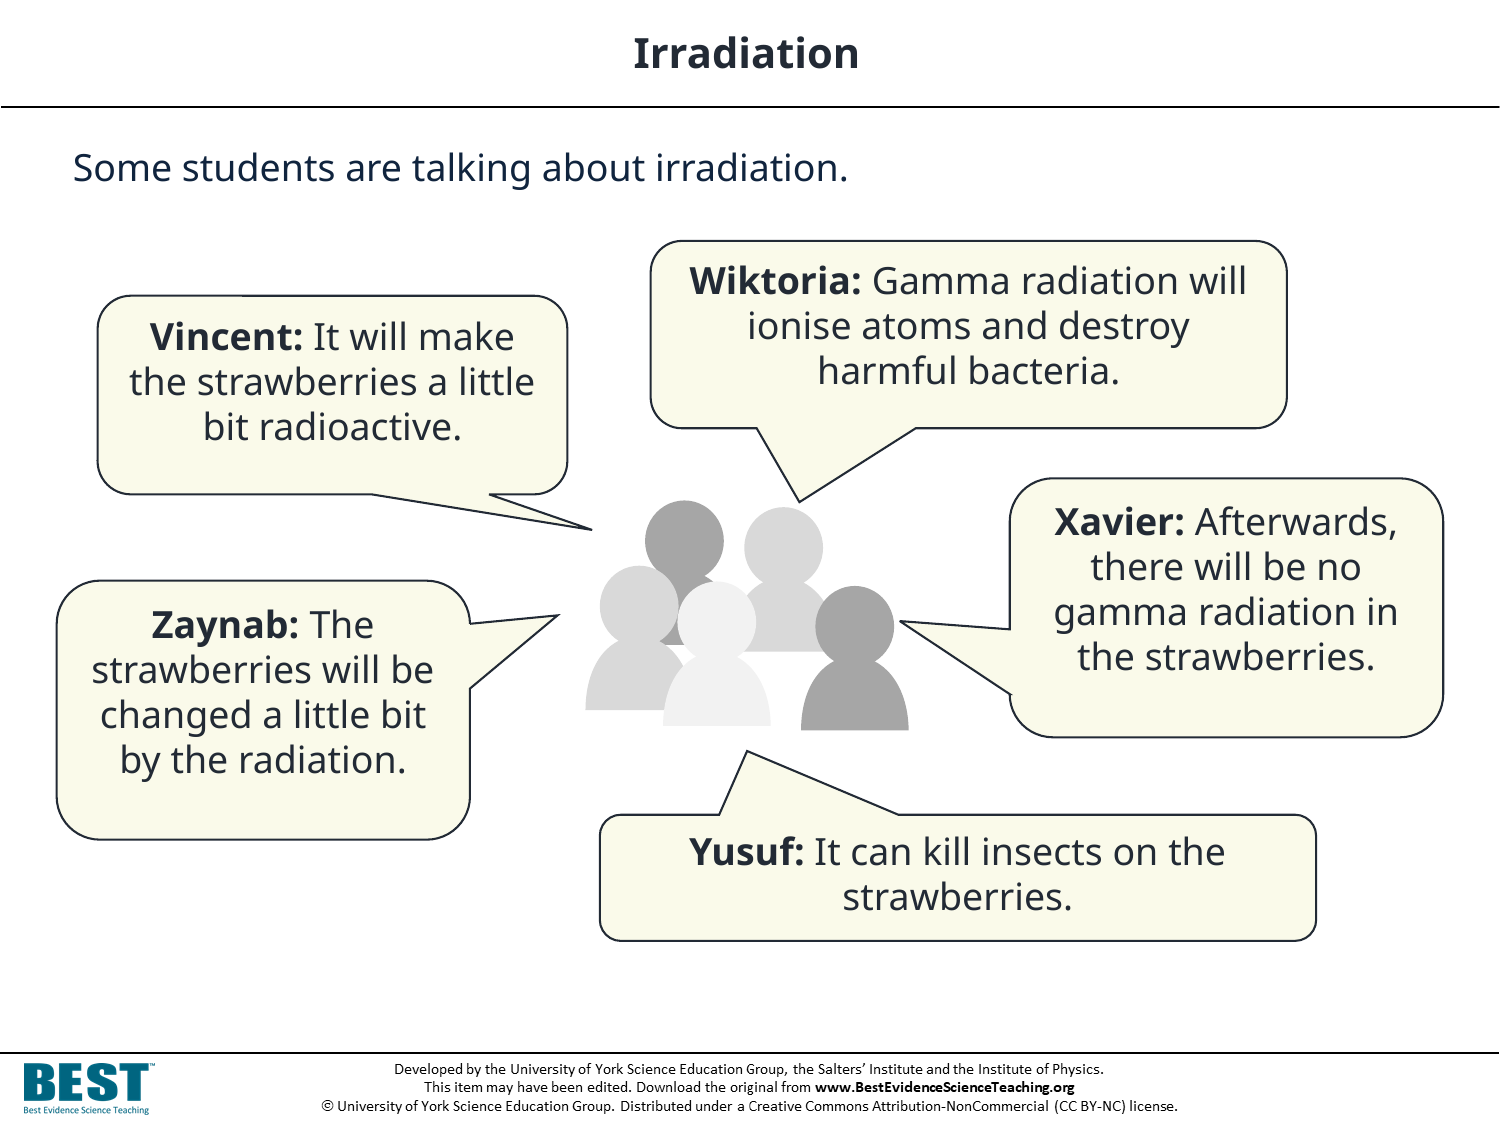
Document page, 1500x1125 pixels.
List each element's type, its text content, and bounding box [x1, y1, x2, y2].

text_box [585, 500, 909, 731]
picture [0, 106, 1500, 1125]
text_box Irradiation [23, 4, 1471, 99]
